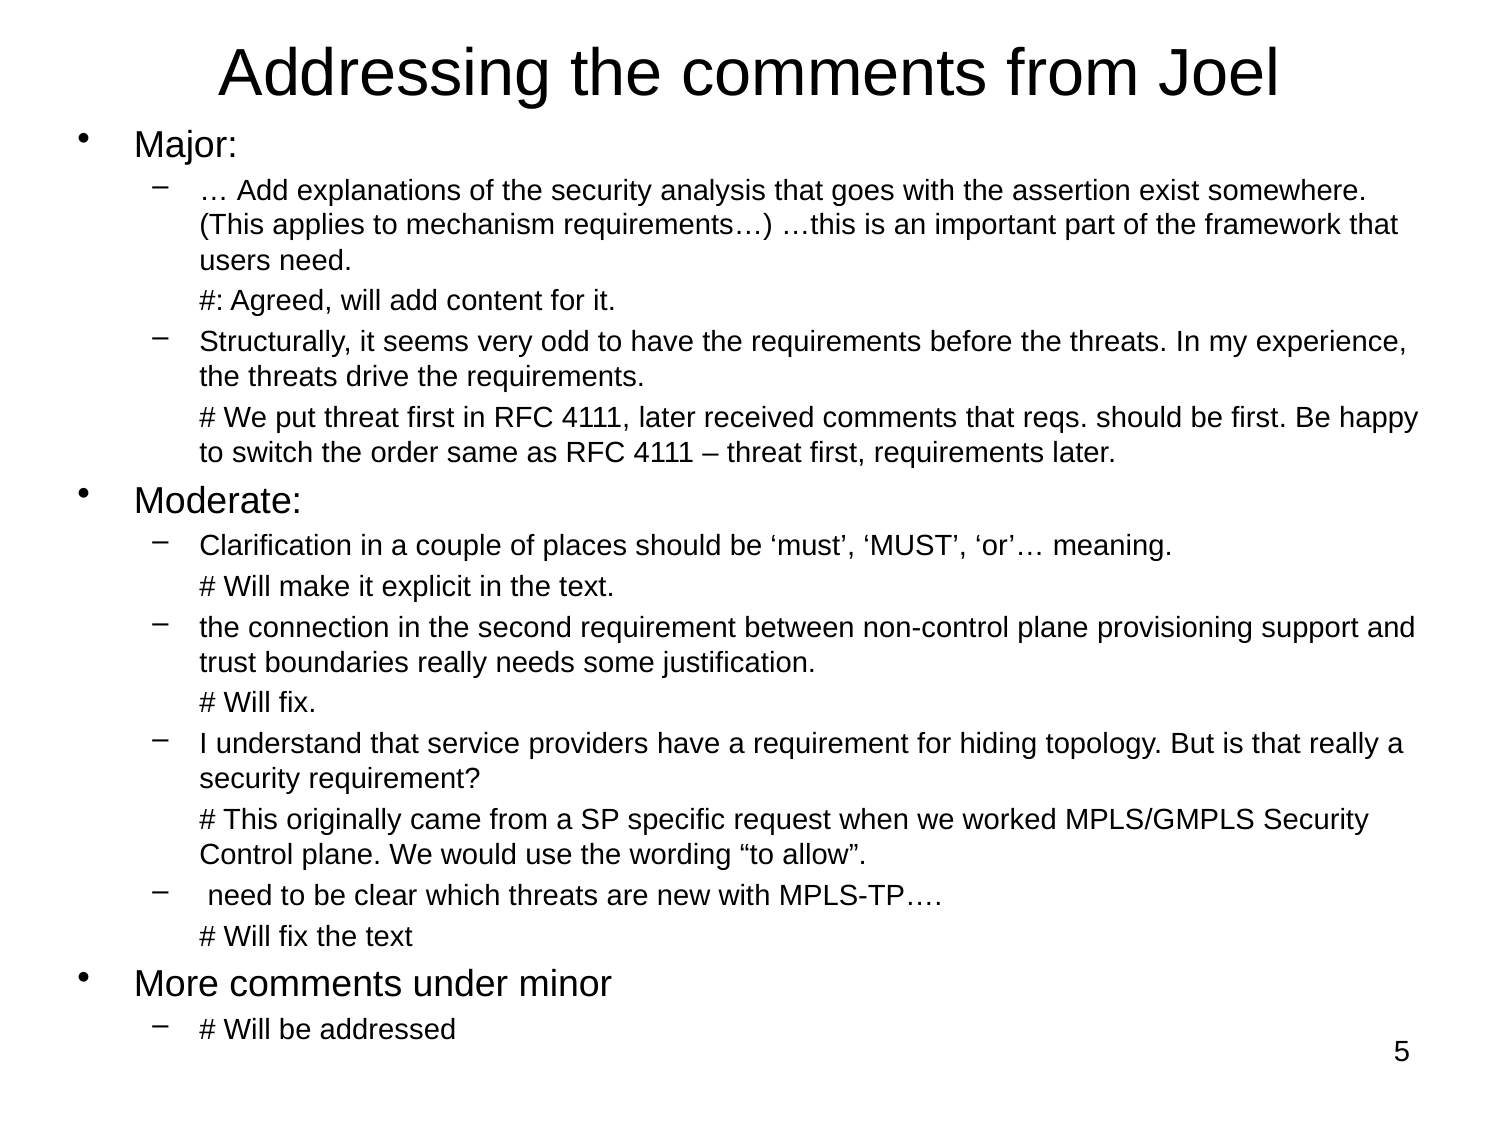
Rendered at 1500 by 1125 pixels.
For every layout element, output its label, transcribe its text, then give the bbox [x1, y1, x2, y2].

list Major: … Add explanations of the security analysis that goes with the assertion exist somewhere. (This applies to mechanism requirements…) …this is an important part of the framework that users need. #: Agreed, will add content for it. Structurally, it seems very odd to have the requirements before the threats. In my experience, the threats drive the requirements. # We put threat first in RFC 4111, later received comments that reqs. should be first. Be happy to switch the order same as RFC 4111 – threat first, requirements later. Moderate: Clarification in a couple of places should be ‘must’, ‘MUST’, ‘or’… meaning. # Will make it explicit in the text. the connection in the second requirement between non-control plane provisioning support and trust boundaries really needs some justification. # Will fix. I understand that service providers have a requirement for hiding topology. But is that really a security requirement? # This originally came from a SP specific request when we worked MPLS/GMPLS Security Control plane. We would use the wording “to allow”. need to be clear which threats are new with MPLS-TP…. # Will fix the text More comments under minor # Will be addressed [62, 138, 1438, 1063]
text_box Addressing the comments from Joel [37, 0, 1463, 138]
slide_number 5 [1074, 1024, 1426, 1103]
